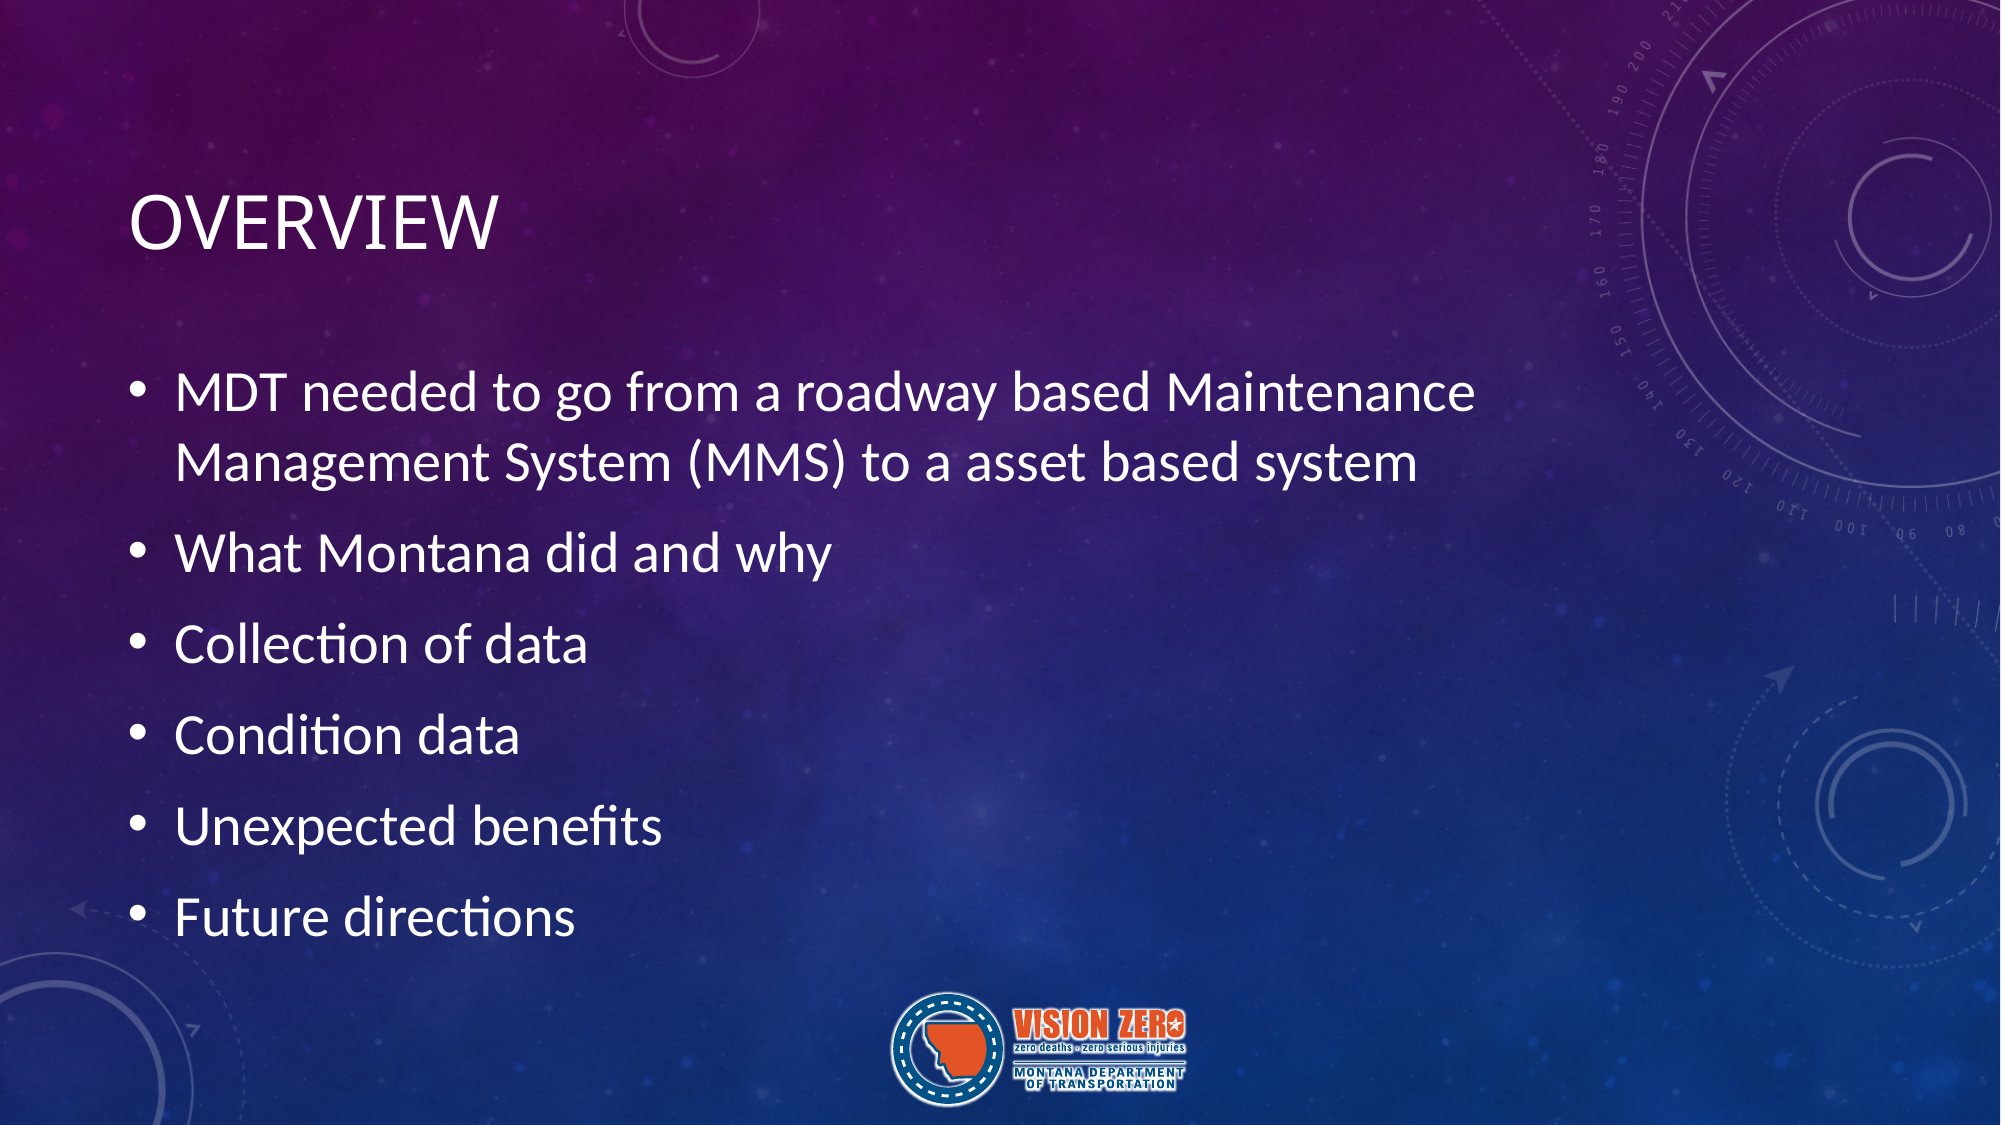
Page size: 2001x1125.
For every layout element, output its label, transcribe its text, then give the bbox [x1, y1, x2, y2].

title Overview [112, 99, 1775, 339]
picture [0, 0, 2001, 1125]
list MDT needed to go from a roadway based Maintenance Management System (MMS) to a asset based system What Montana did and why Collection of data Condition data Unexpected benefits Future directions [112, 351, 1775, 950]
